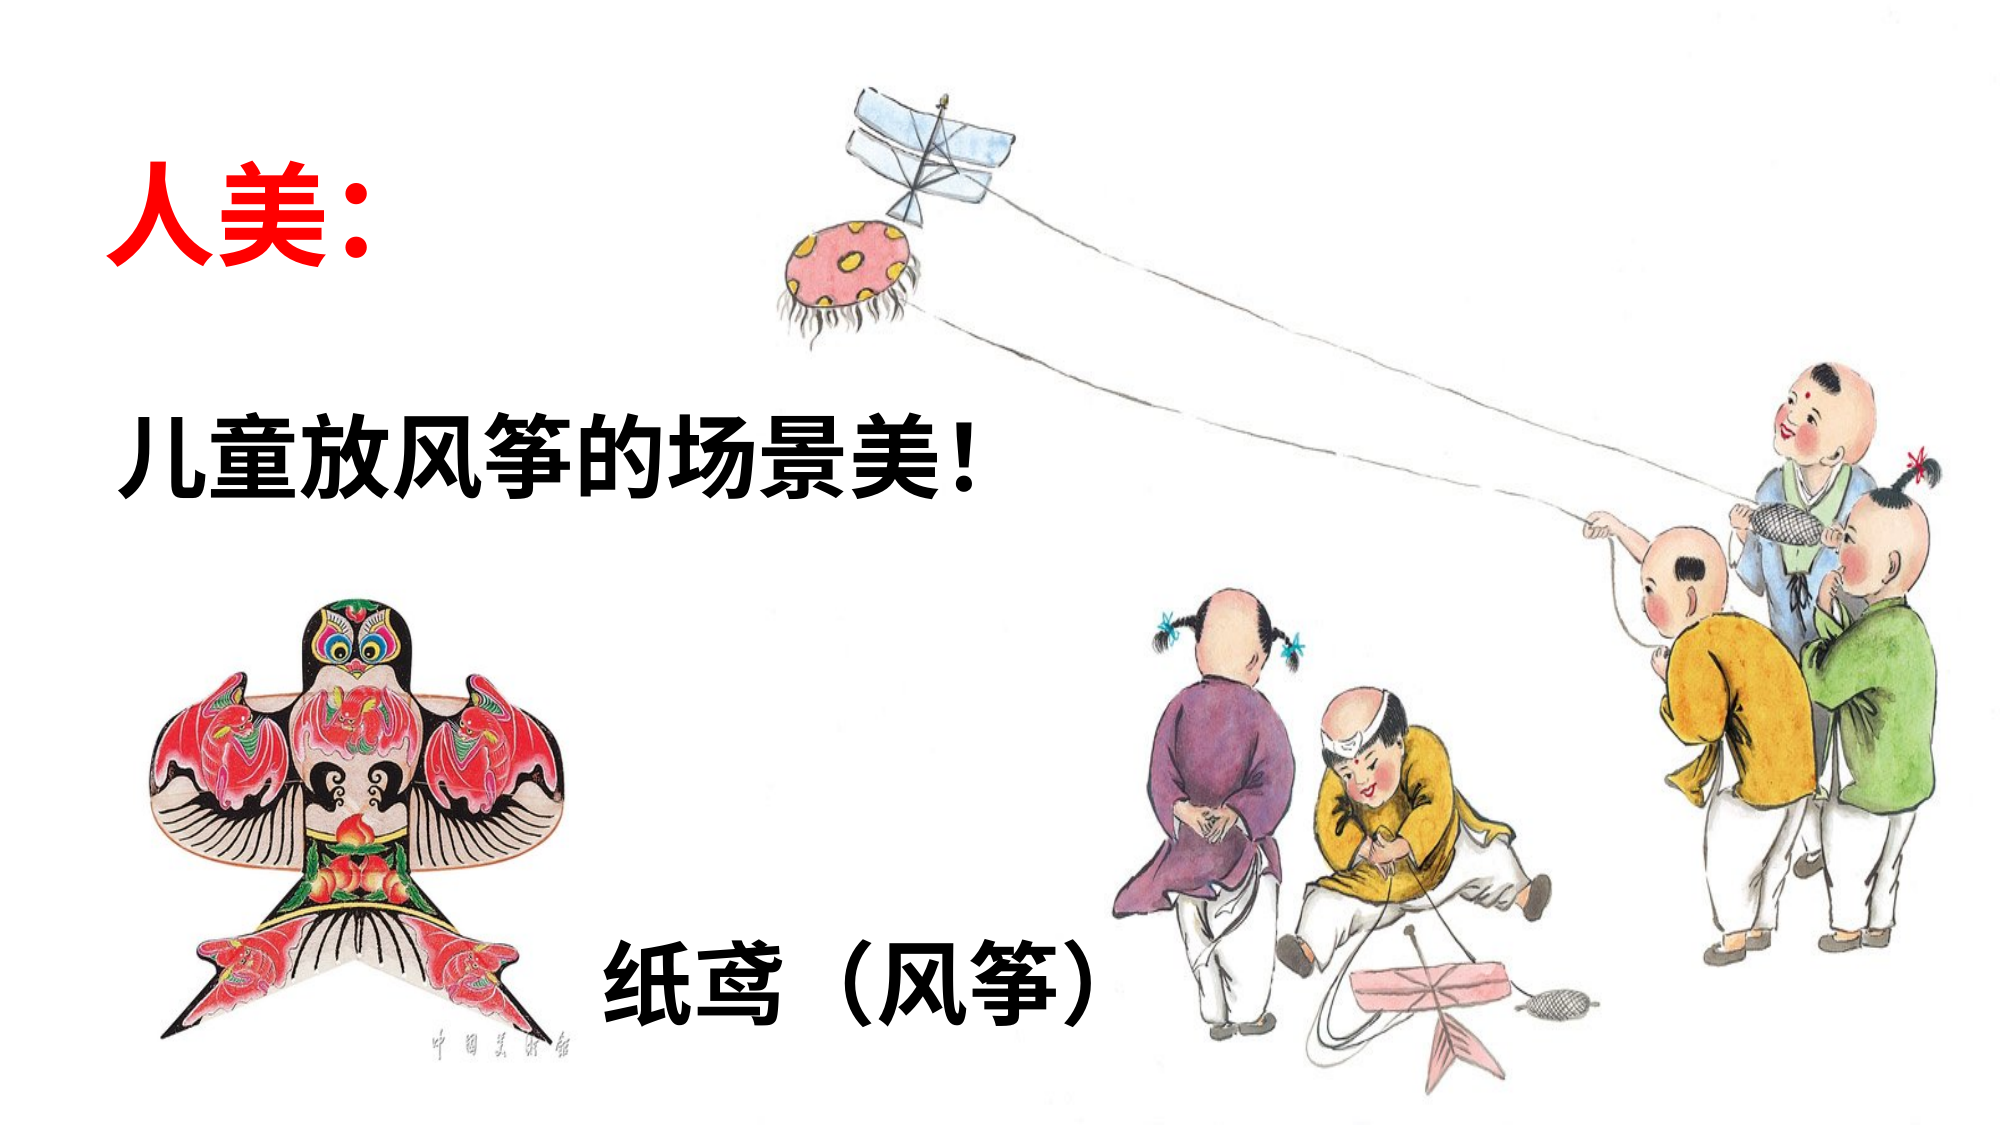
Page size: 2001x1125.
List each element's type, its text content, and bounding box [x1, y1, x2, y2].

picture [133, 547, 587, 1067]
text_box 人美： [88, 137, 456, 288]
picture [756, 0, 2000, 1125]
text_box 儿童放风筝的场景美！ [101, 391, 756, 517]
text_box 纸鸢（风筝） [587, 919, 756, 1044]
